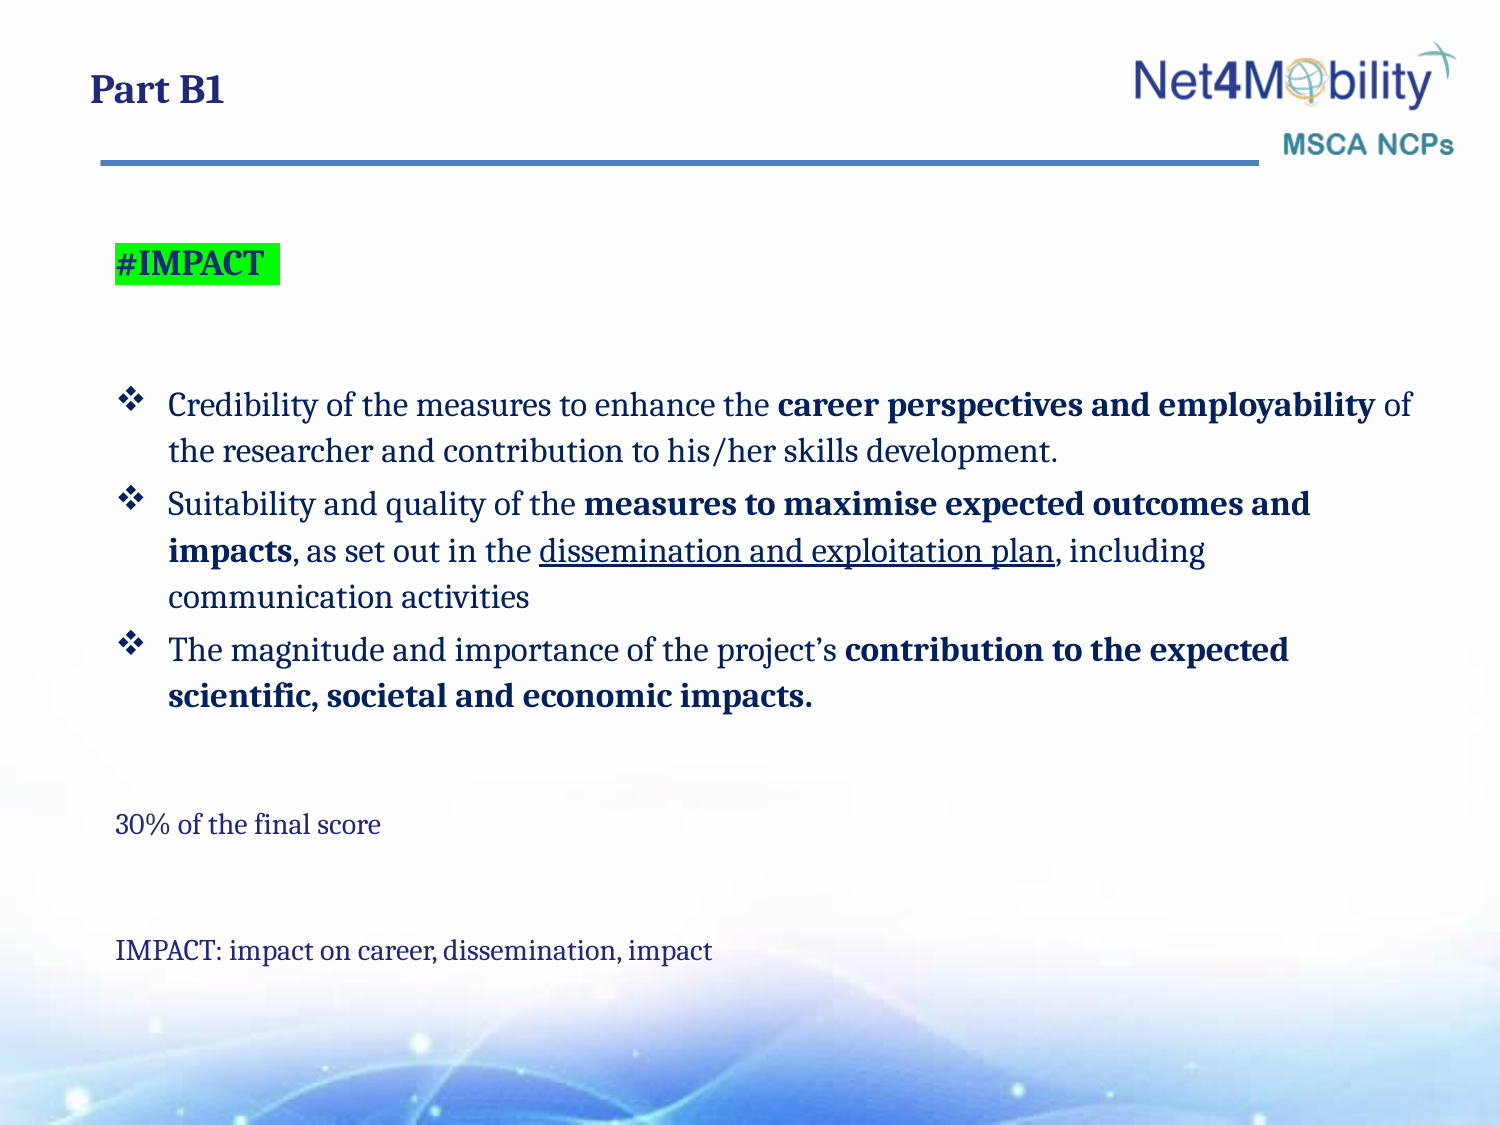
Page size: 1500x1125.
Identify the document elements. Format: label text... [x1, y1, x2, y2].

title Part B1 [75, 30, 1093, 144]
list #IMPACT Credibility of the measures to enhance the career perspectives and employability of the researcher and contribution to his/her skills development. Suitability and quality of the measures to maximise expected outcomes and impacts, as set out in the dissemination and exploitation plan, including communication activities The magnitude and importance of the project’s contribution to the expected scientific, societal and economic impacts. 30% of the final score IMPACT: impact on career, dissemination, impact [100, 231, 1451, 975]
picture [0, 0, 1500, 1125]
